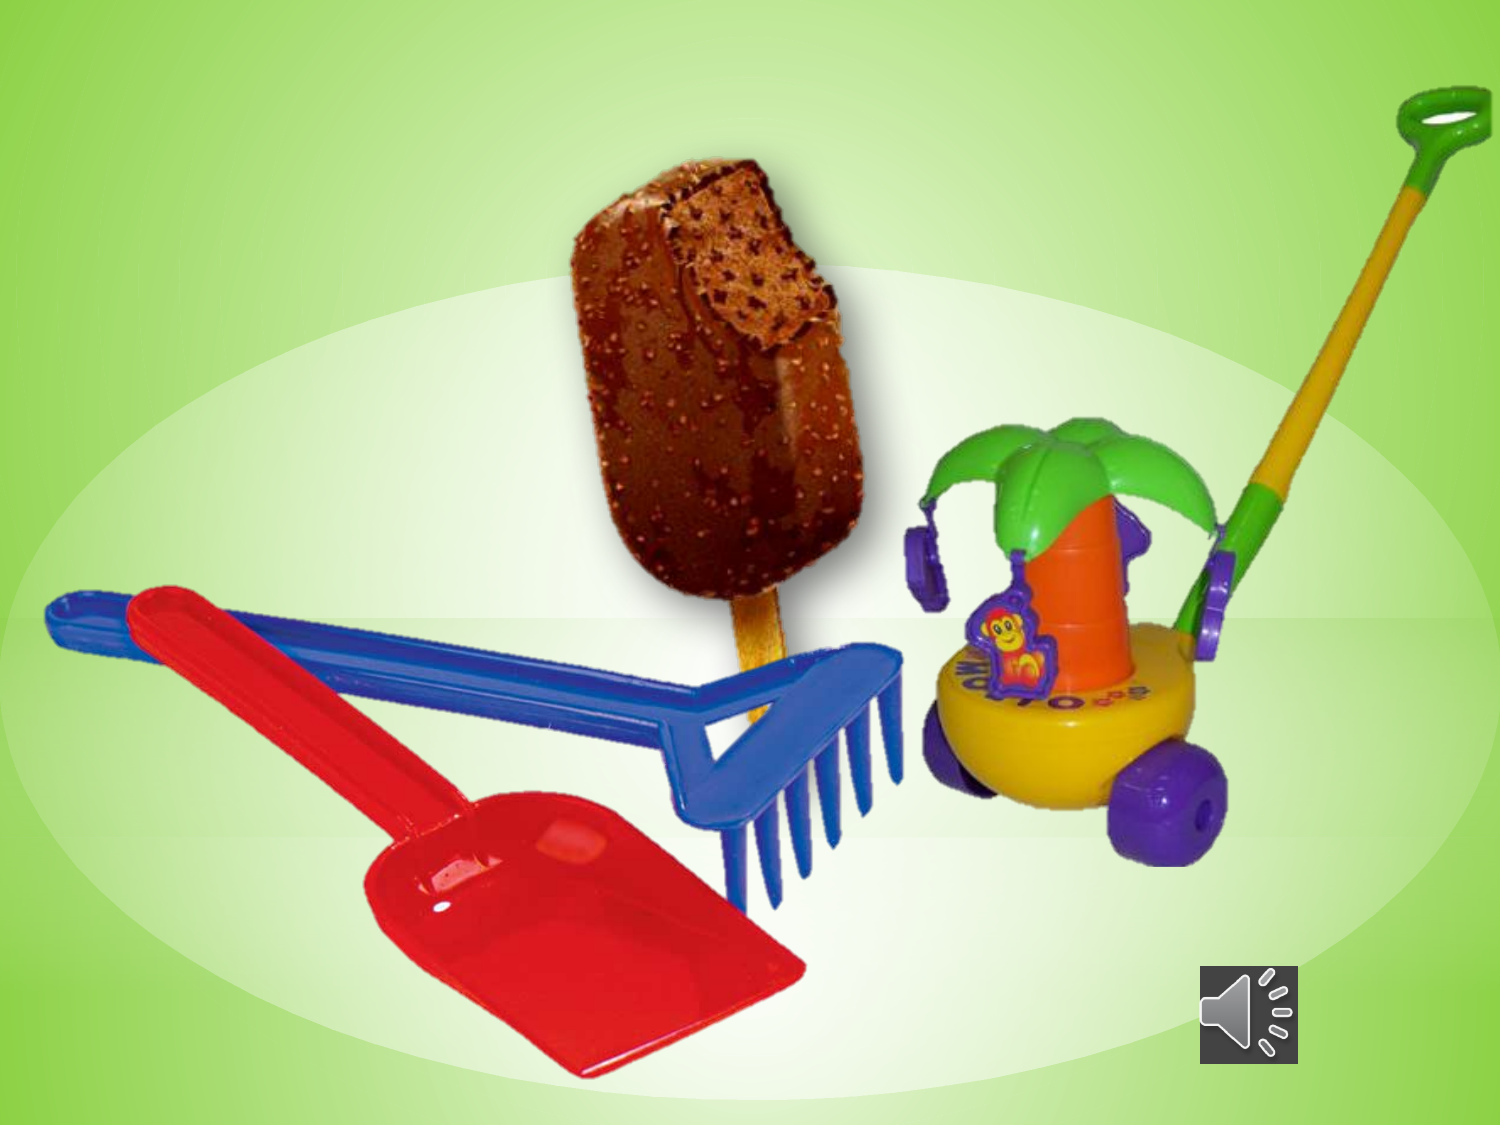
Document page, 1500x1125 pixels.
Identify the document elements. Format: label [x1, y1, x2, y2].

picture [1198, 964, 1300, 1066]
picture [25, 77, 1496, 1094]
